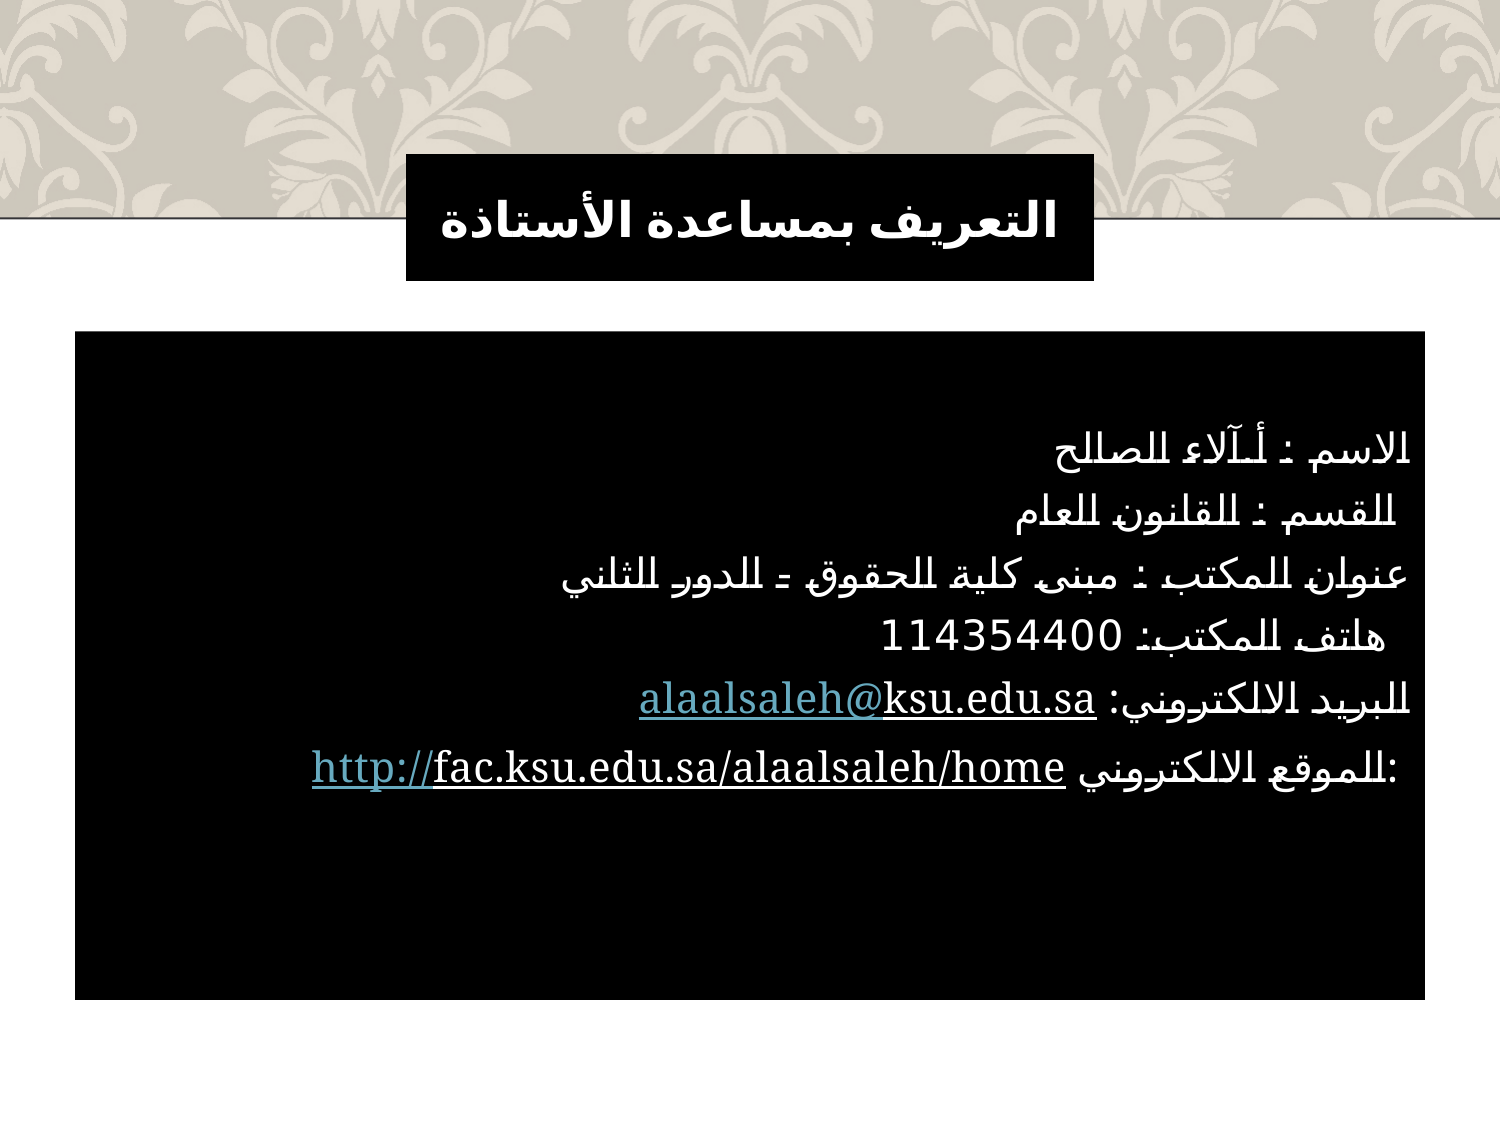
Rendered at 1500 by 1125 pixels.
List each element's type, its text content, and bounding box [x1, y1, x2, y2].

list الاسم : أ.آلاء الصالح القسم : القانون العام عنوان المكتب : مبنى كلية الحقوق - الدور الثاني هاتف المكتب: 114354400 alaalsaleh@ksu.edu.sa :البريد الالكتروني http://fac.ksu.edu.sa/alaalsaleh/home الموقع الالكتروني: [75, 331, 1425, 1000]
title التعريف بمساعدة الأستاذة [406, 154, 1094, 281]
